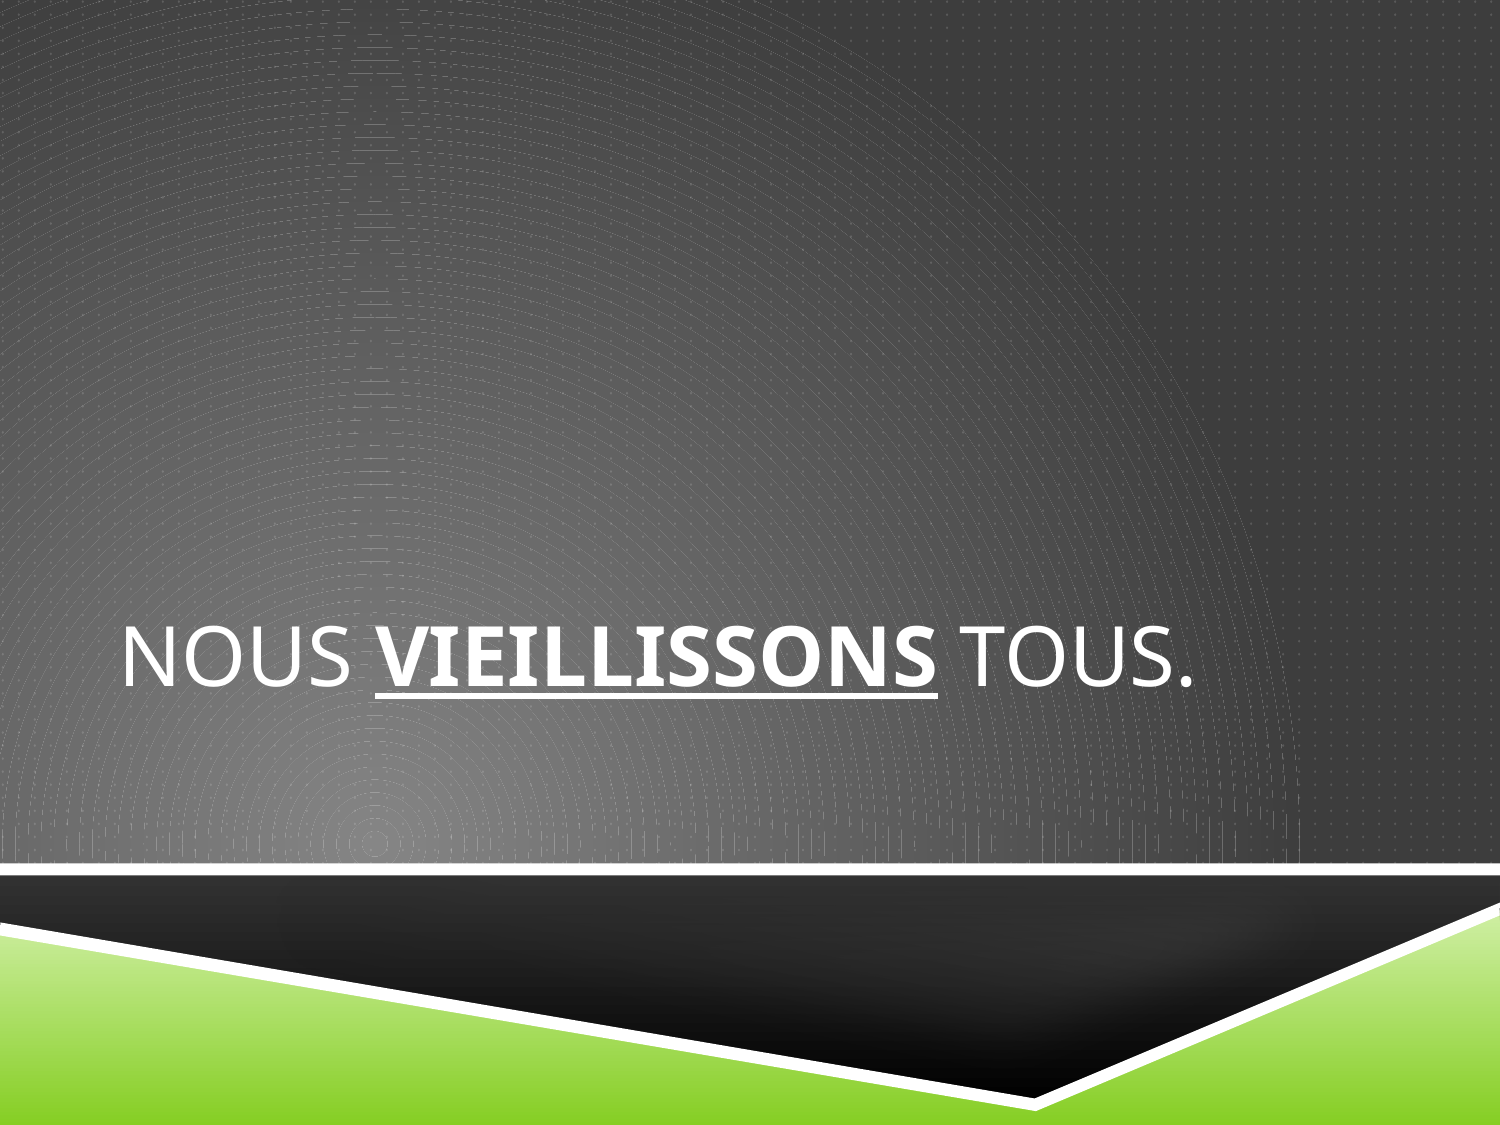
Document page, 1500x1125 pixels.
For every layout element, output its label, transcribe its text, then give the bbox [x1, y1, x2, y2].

title Nous vieillissons tous. [118, 596, 1394, 820]
